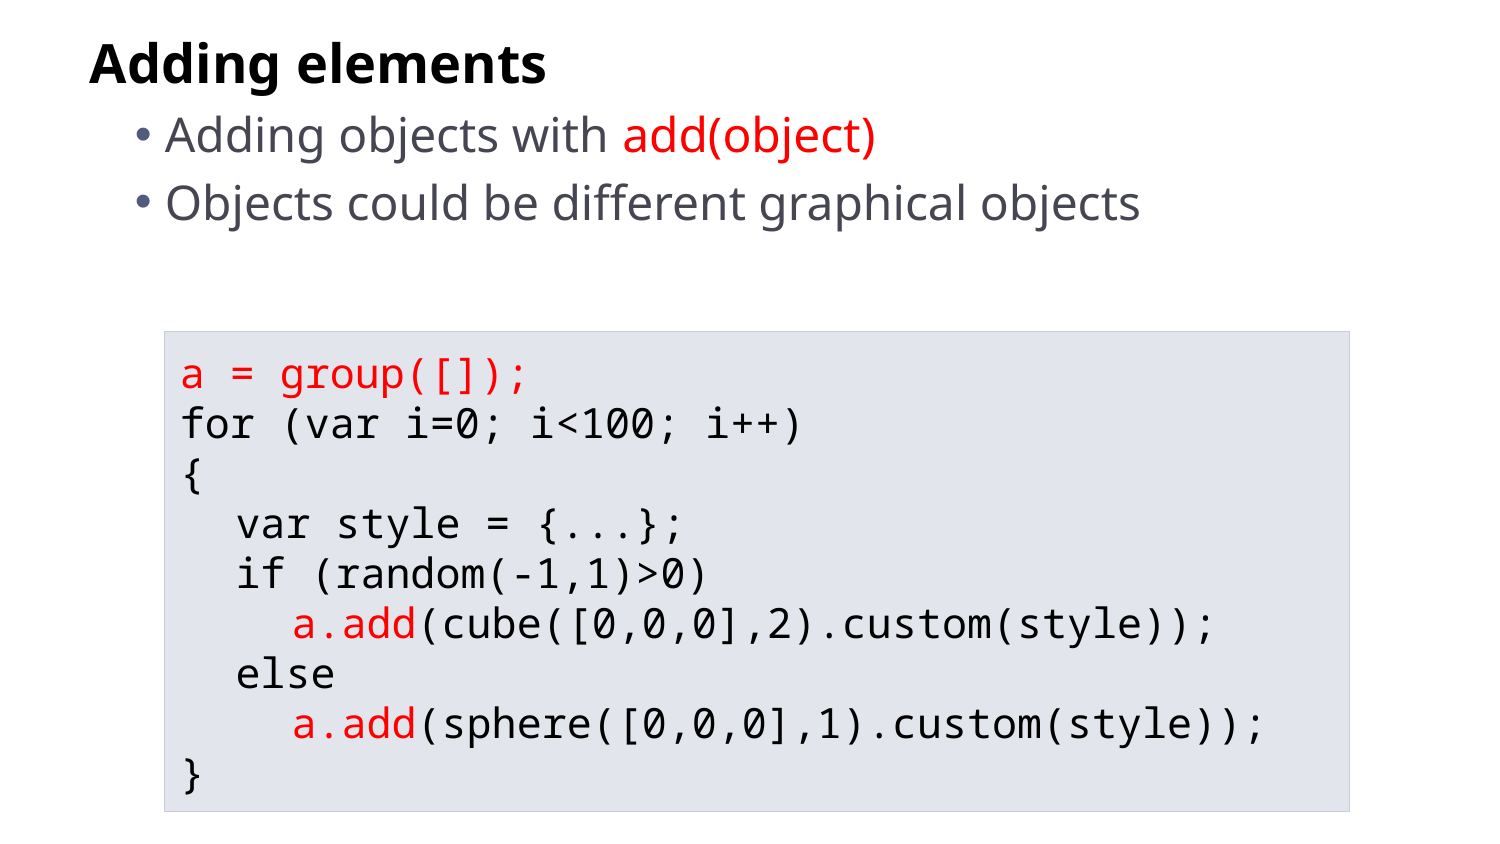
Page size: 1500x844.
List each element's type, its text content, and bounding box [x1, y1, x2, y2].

text_box a = group([]); for (var i=0; i<100; i++) { var style = {...}; if (random(-1,1)>0) a.add(cube([0,0,0],2).custom(style)); else a.add(sphere([0,0,0],1).custom(style)); } [164, 331, 1350, 812]
list Adding elements Adding objects with add(object) Objects could be different graphical objects [75, 21, 1475, 835]
